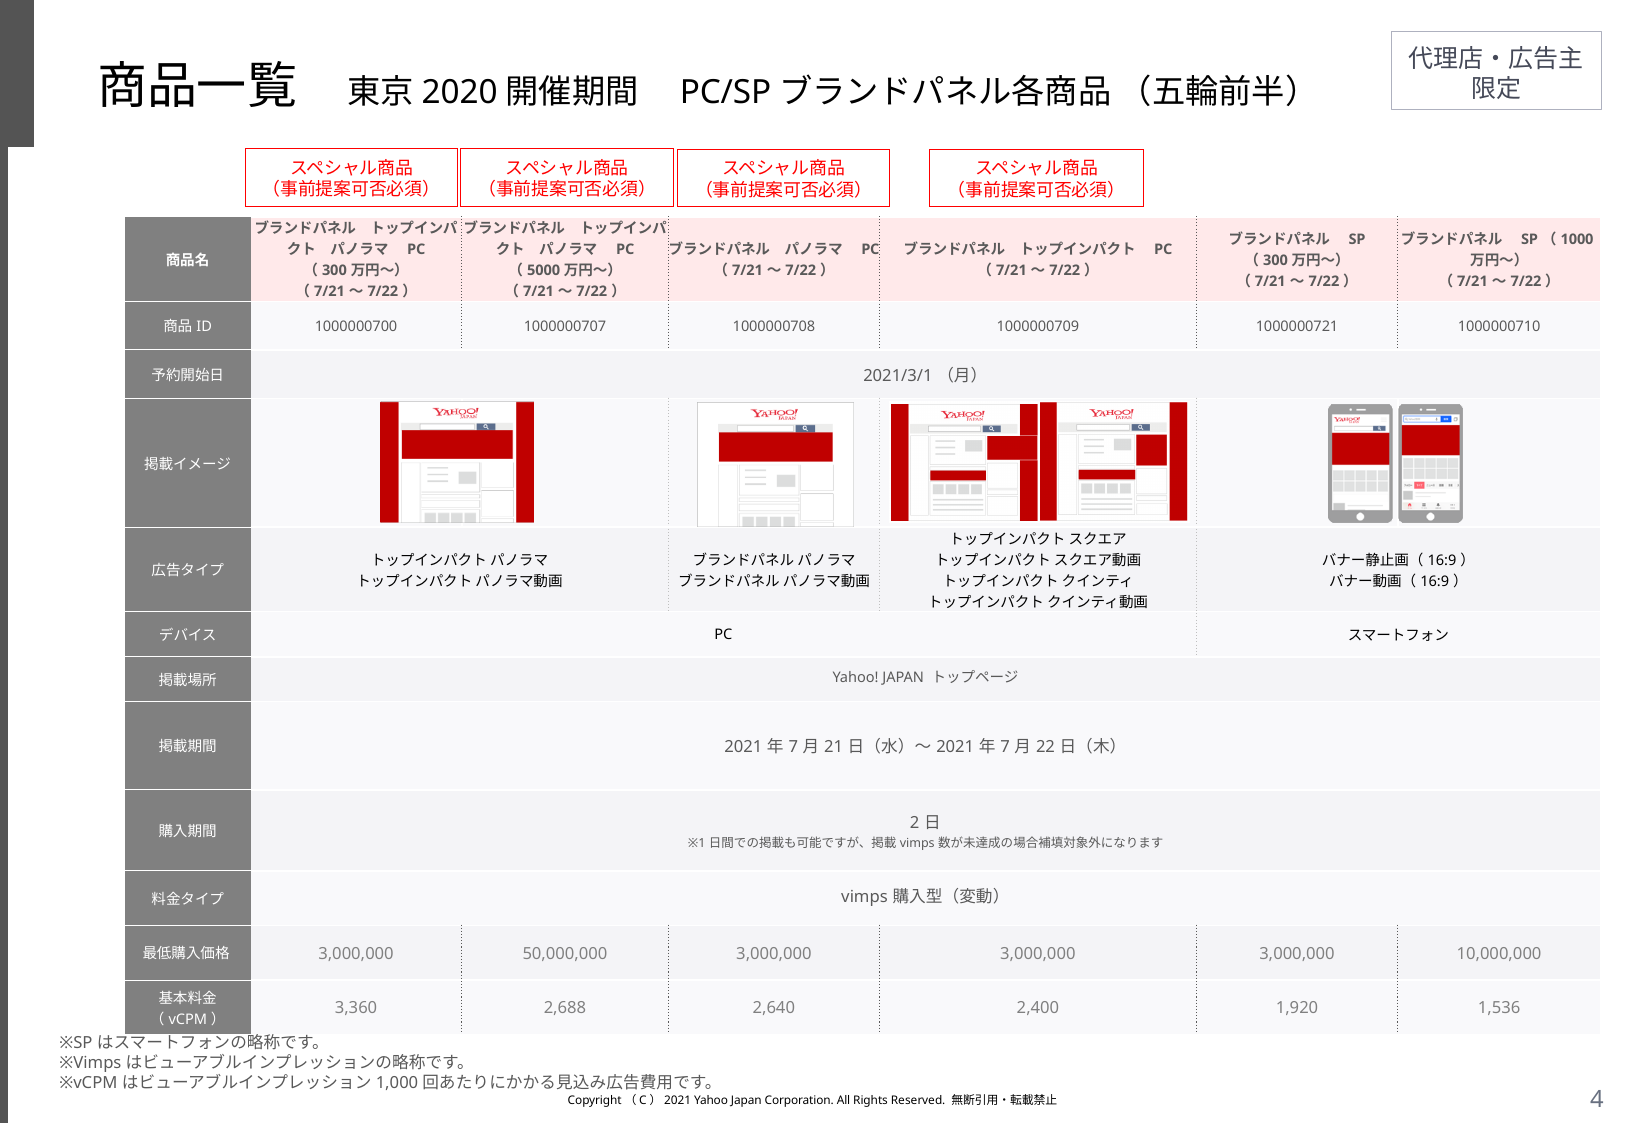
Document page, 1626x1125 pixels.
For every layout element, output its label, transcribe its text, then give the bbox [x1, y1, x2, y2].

table_cell 広告タイプ [125, 528, 251, 611]
table_cell 2日 ※1日間での掲載も可能ですが、掲載vimps数が未達成の場合補填対象外になります [251, 791, 1600, 870]
table_cell バナー静止画（16:9） バナー動画（16:9） [1196, 528, 1600, 611]
table_cell デバイス [125, 612, 251, 656]
table_cell 掲載イメージ [125, 399, 251, 527]
table_cell 3,000,000 [251, 926, 462, 979]
text_box スペシャル商品 （事前提案可否必須） [929, 149, 1144, 207]
picture [1328, 402, 1466, 528]
picture [888, 401, 1190, 523]
table_header ブランドパネル パノラマ PC （7/21～7/22） [668, 218, 880, 301]
table_cell スマートフォン [1196, 612, 1600, 656]
table_cell [1399, 399, 1600, 526]
table_cell トップインパクト スクエア トップインパクト スクエア動画 トップインパクト クインティ トップインパクト クインティ動画 [880, 528, 1196, 611]
table_cell 2,688 [462, 981, 668, 1024]
text_box スペシャル商品 （事前提案可否必須） [677, 149, 890, 207]
table_cell 掲載期間 [125, 702, 251, 789]
table_cell 3,000,000 [668, 926, 880, 979]
table_cell 掲載場所 [125, 657, 251, 701]
table_cell 1,920 [1196, 981, 1398, 1034]
table_cell 2021/3/1（月） [251, 351, 1600, 398]
table_cell 3,000,000 [1196, 926, 1398, 979]
table_cell 予約開始日 [125, 350, 251, 398]
footer Copyright（C）2021 Yahoo Japan Corporation. All Rights Reserved. 無断引用・転載禁止 [458, 1070, 1167, 1125]
table_header ブランドパネル トップインパクト PC （7/21～7/22） [880, 218, 1196, 301]
table_cell [463, 399, 668, 526]
table_cell vimps購入型（変動） [251, 872, 1600, 925]
picture [380, 401, 535, 523]
table_cell 2,640 [668, 981, 880, 1034]
table_cell 2021年7月21日（水）～2021年7月22日（木） [251, 702, 1600, 789]
table_header ブランドパネル SP （300万円～） （7/21～7/22） [1196, 218, 1398, 301]
table_cell 3,000,000 [880, 926, 1196, 979]
picture [697, 402, 855, 528]
table_cell 1000000710 [1398, 302, 1600, 349]
table_cell トップインパクト パノラマ トップインパクト パノラマ動画 [251, 528, 668, 611]
table_cell 基本料金（vCPM） [125, 981, 251, 1024]
table_header ブランドパネル トップインパクト パノラマ PC （300万円～） （7/21～7/22） [251, 218, 462, 301]
table_cell Yahoo! JAPAN トップページ [251, 658, 1600, 701]
table_cell [880, 399, 1196, 526]
table_header ブランドパネル トップインパクト パノラマ PC （5000万円～） （7/21～7/22） [462, 218, 668, 301]
table_header ブランドパネル SP（1000万円～） （7/21～7/22） [1398, 218, 1600, 301]
table_cell 商品ID [125, 302, 251, 349]
table_cell 1000000708 [668, 302, 880, 349]
table_cell 2,400 [880, 981, 1196, 1034]
table_cell PC [251, 612, 1196, 656]
table_cell 1,536 [1398, 981, 1600, 1034]
table_cell 50,000,000 [462, 926, 668, 979]
table_cell 3,360 [251, 981, 462, 1024]
table_cell 1000000721 [1196, 302, 1398, 349]
text_box スペシャル商品 （事前提案可否必須） [460, 148, 674, 207]
text_box スペシャル商品 （事前提案可否必須） [245, 148, 458, 207]
text_box ※SPはスマートフォンの略称です。 ※Vimpsはビューアブルインプレッションの略称です。 ※vCPMはビューアブルインプレッション1,000回あたりにかかる見込み広告費用です。 [44, 1024, 858, 1100]
table_cell 購入期間 [125, 790, 251, 870]
table_cell [251, 399, 461, 526]
table_cell 料金タイプ [125, 871, 251, 925]
table_cell [668, 399, 880, 526]
table_cell 最低購入価格 [125, 926, 251, 980]
table_cell 1000000707 [462, 302, 668, 349]
table_cell 10,000,000 [1398, 926, 1600, 979]
table_header 商品名 [125, 217, 251, 301]
table_cell ブランドパネル パノラマ ブランドパネル パノラマ動画 [668, 528, 880, 611]
title 商品一覧 東京2020開催期間 PC/SPブランドパネル各商品 （五輪前半） [82, 47, 1394, 119]
table_cell [1196, 399, 1397, 526]
table_cell 1000000709 [880, 302, 1196, 349]
table_cell 1000000700 [251, 302, 462, 349]
